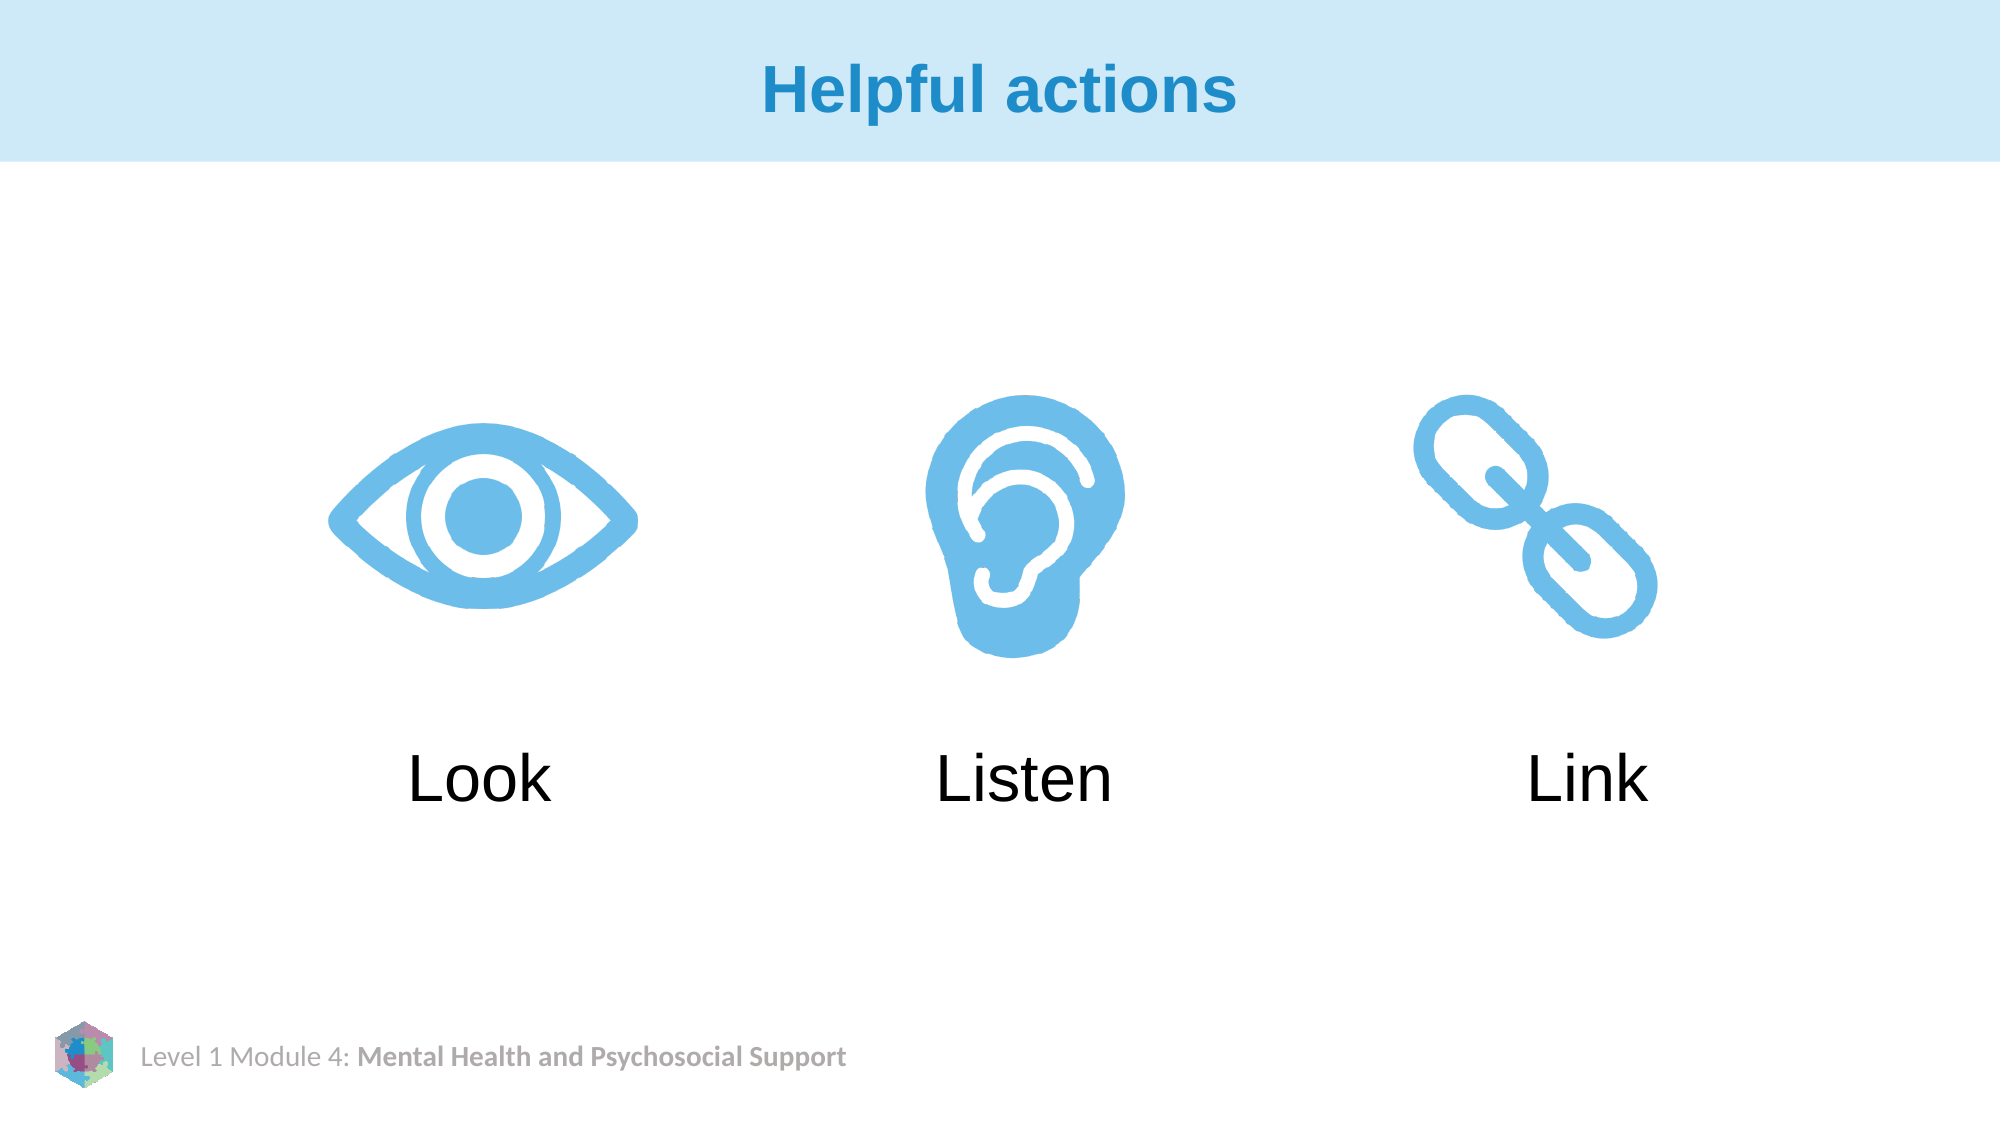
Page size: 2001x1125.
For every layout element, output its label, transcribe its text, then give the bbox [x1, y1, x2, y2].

text_box Listen [835, 727, 1214, 823]
picture [297, 330, 669, 702]
text_box Link [1398, 727, 1777, 823]
picture [55, 1021, 113, 1088]
title Helpful actions [137, 19, 1863, 163]
picture [847, 347, 1202, 702]
text_box Look [291, 727, 669, 823]
picture [1365, 346, 1705, 686]
